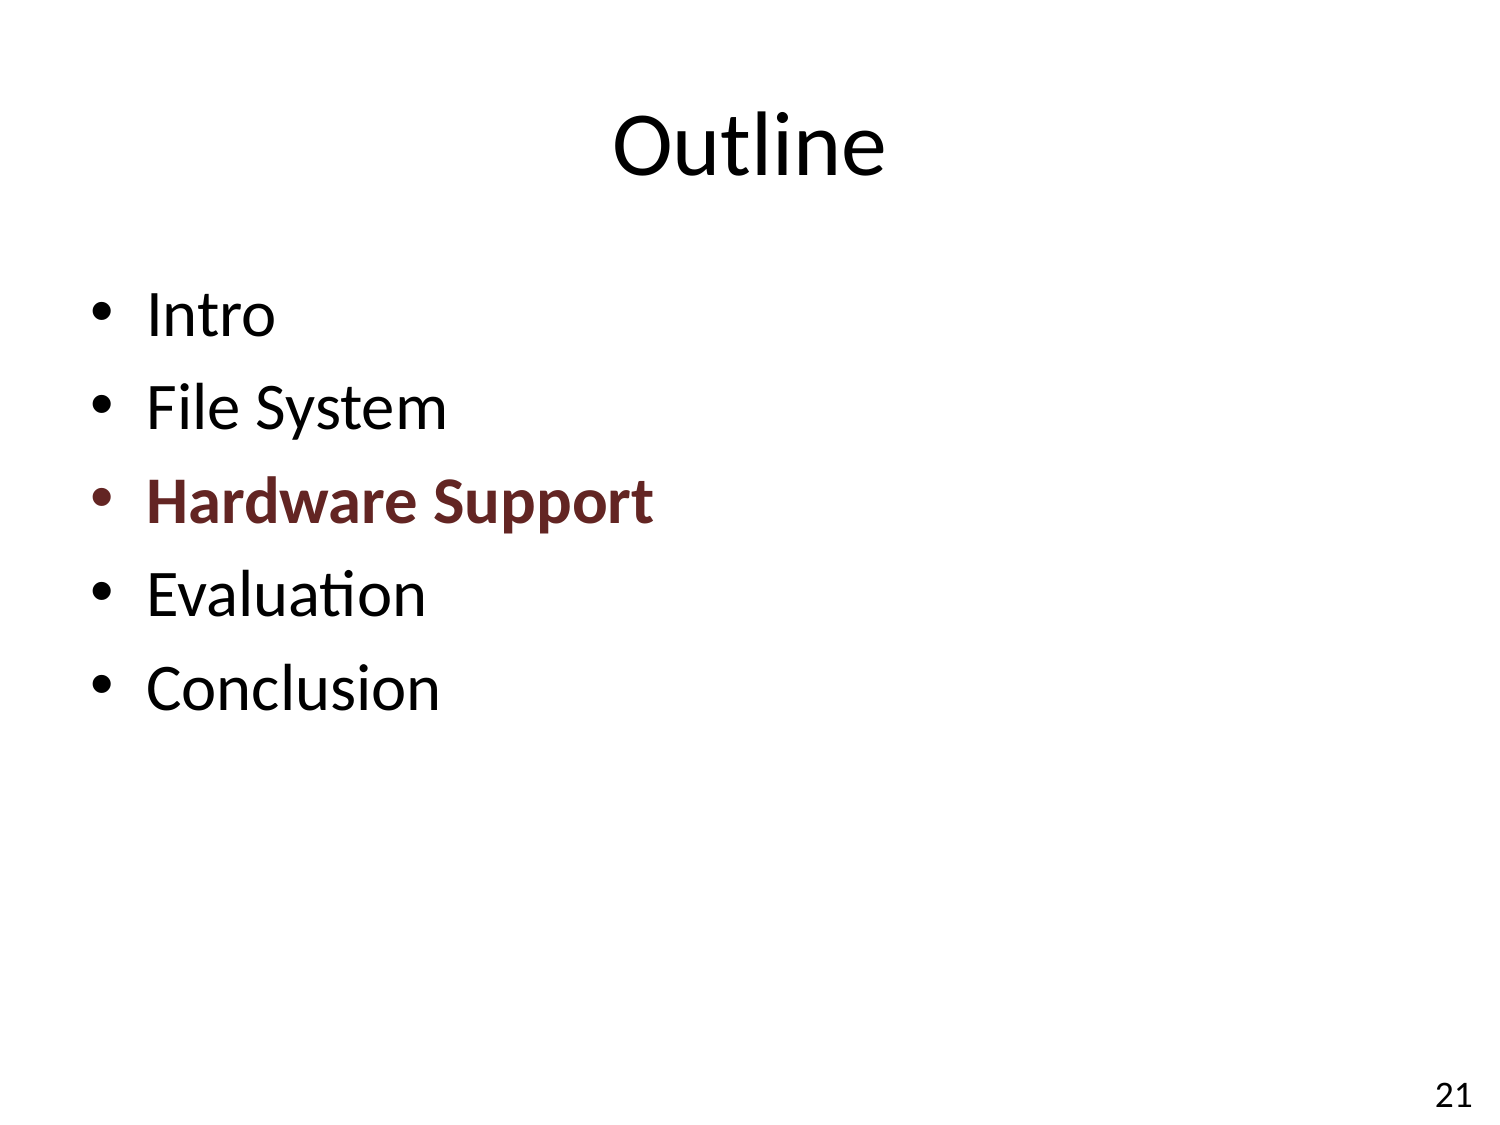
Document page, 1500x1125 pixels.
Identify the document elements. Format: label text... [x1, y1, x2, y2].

slide_number 21 [1137, 1062, 1488, 1123]
title Outline [75, 45, 1425, 233]
list Intro File System Hardware Support Evaluation Conclusion [75, 262, 1425, 1005]
